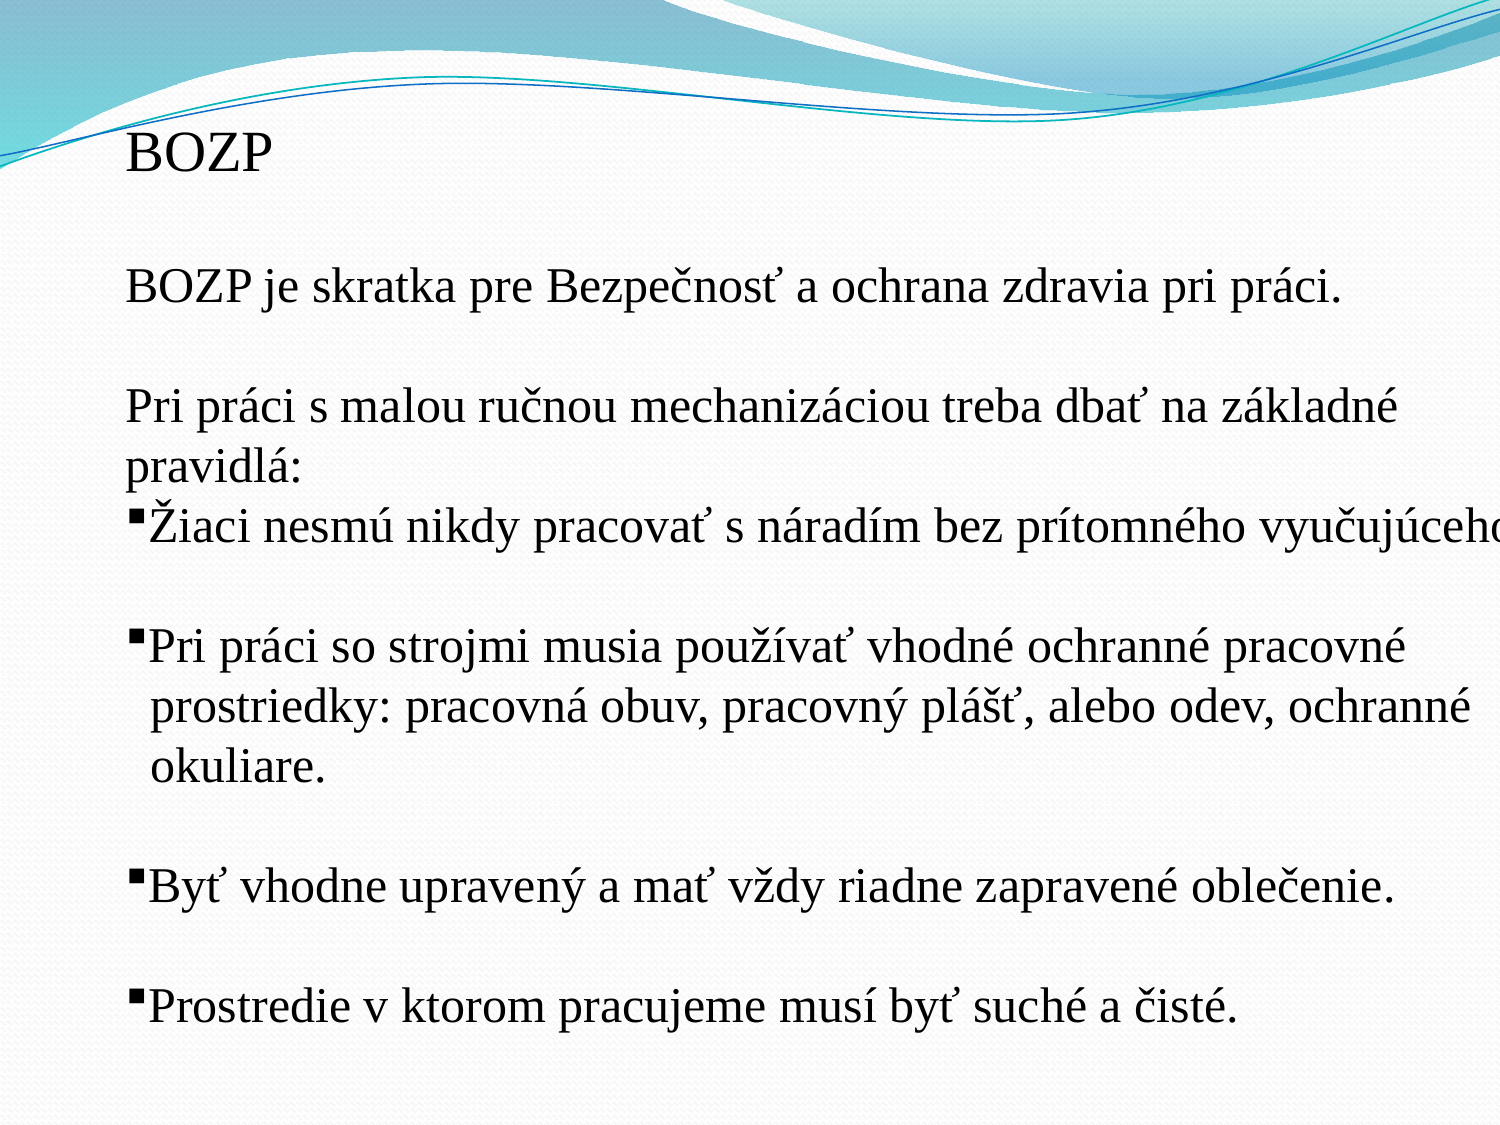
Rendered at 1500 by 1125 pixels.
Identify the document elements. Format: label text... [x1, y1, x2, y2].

text_box BOZP BOZP je skratka pre Bezpečnosť a ochrana zdravia pri práci. Pri práci s malou ručnou mechanizáciou treba dbať na základné pravidlá: Žiaci nesmú nikdy pracovať s náradím bez prítomného vyučujúceho. Pri práci so strojmi musia používať vhodné ochranné pracovné prostriedky: pracovná obuv, pracovný plášť, alebo odev, ochranné okuliare. Byť vhodne upravený a mať vždy riadne zapravené oblečenie. Prostredie v ktorom pracujeme musí byť suché a čisté. [110, 105, 1500, 1125]
